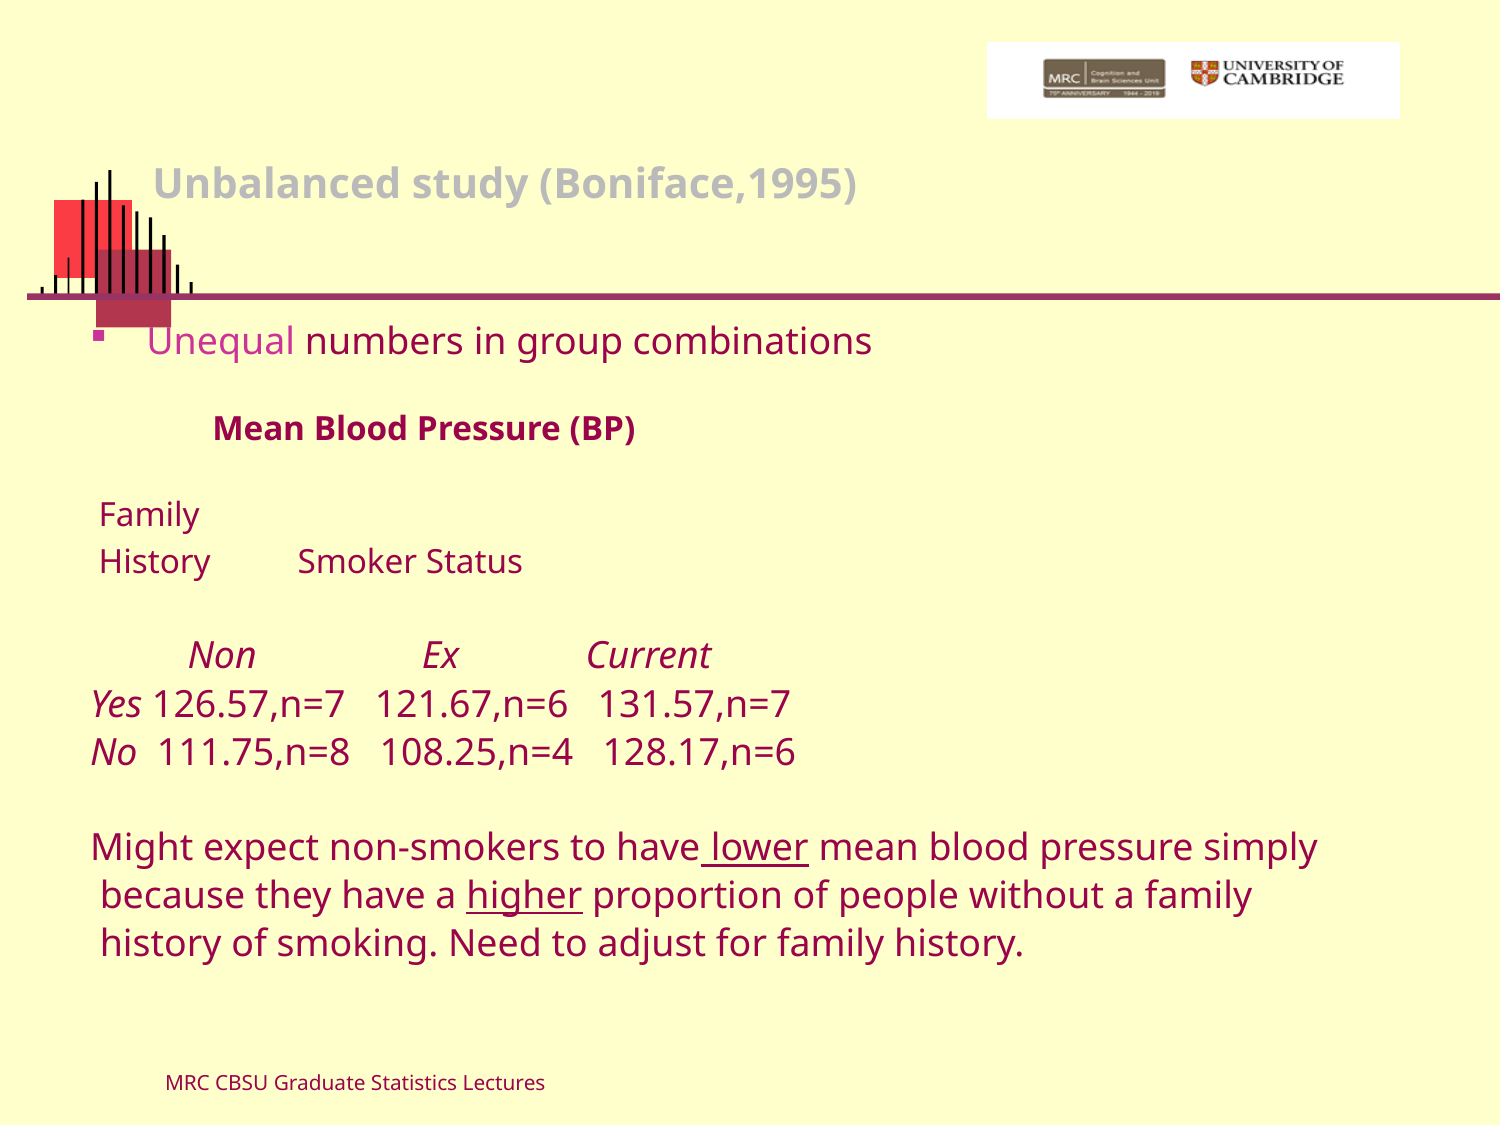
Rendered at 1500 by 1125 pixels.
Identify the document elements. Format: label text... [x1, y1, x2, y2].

list Unequal numbers in group combinations Mean Blood Pressure (BP) Family History Smoker Status Non Ex Current Yes 126.57,n=7 121.67,n=6 131.57,n=7 No 111.75,n=8 108.25,n=4 128.17,n=6 Might expect non-smokers to have lower mean blood pressure simply because they have a higher proportion of people without a family history of smoking. Need to adjust for family history. [75, 262, 1425, 1038]
title Unbalanced study (Boniface,1995) [137, 137, 988, 233]
footer MRC CBSU Graduate Statistics Lectures [149, 1062, 988, 1101]
picture [987, 42, 1400, 119]
